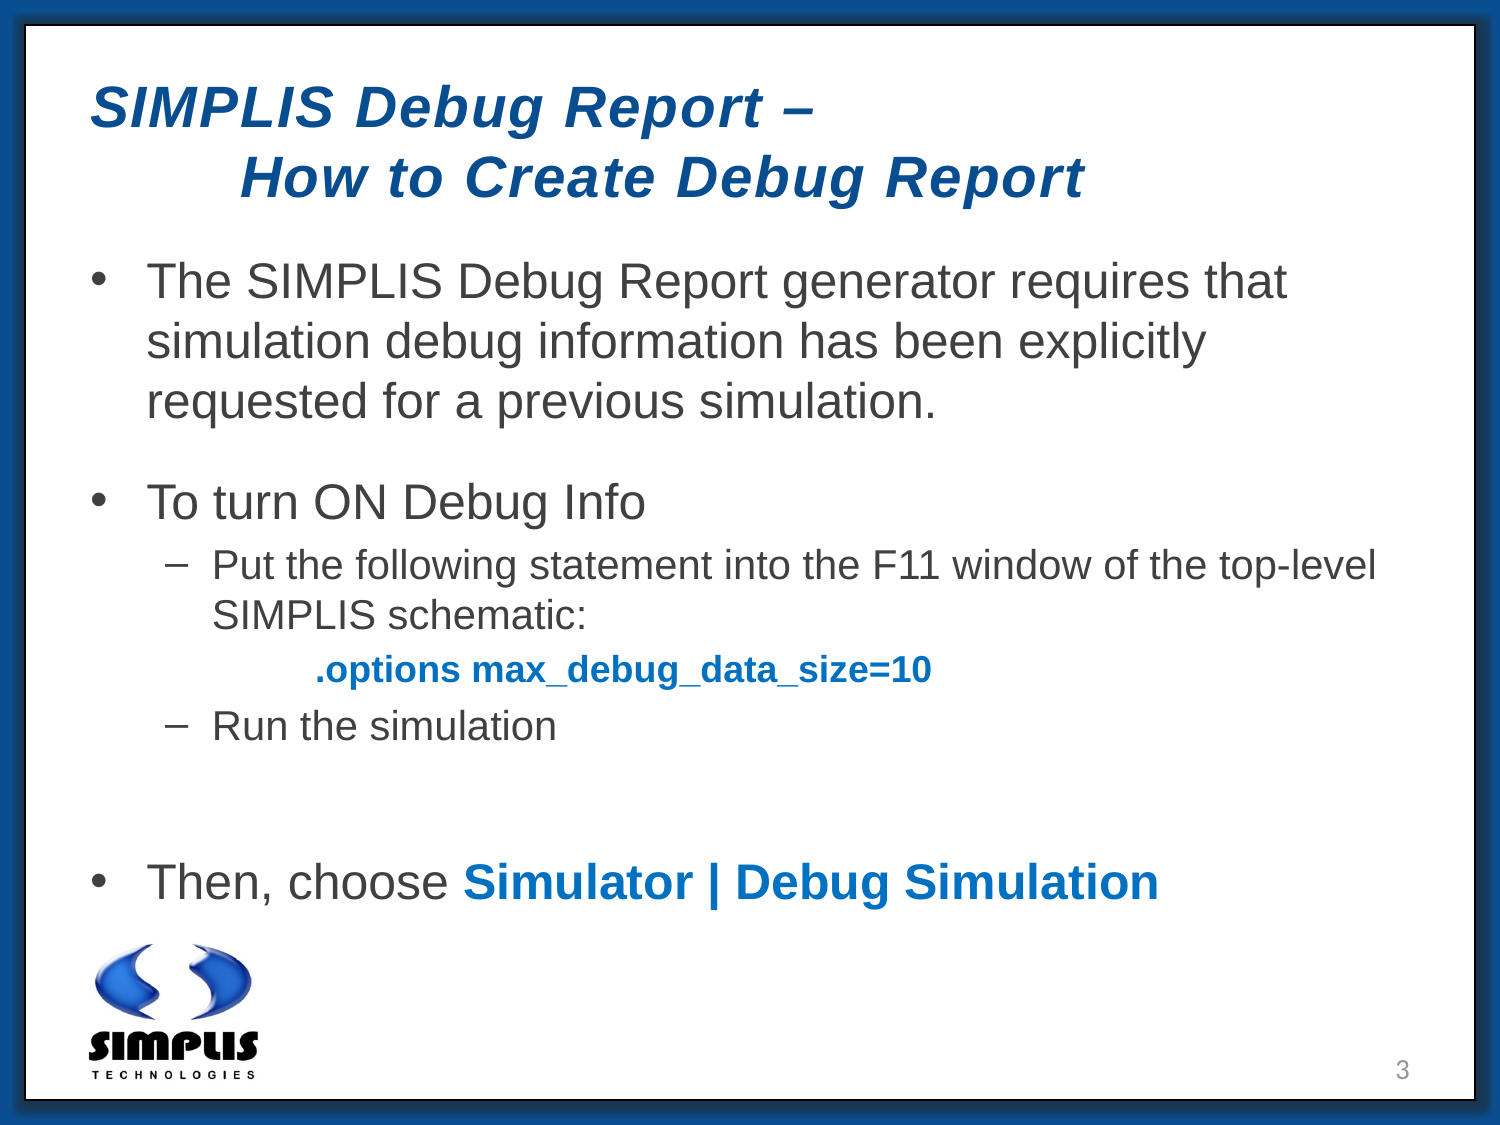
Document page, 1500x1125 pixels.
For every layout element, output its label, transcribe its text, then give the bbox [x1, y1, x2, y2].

slide_number 3 [1074, 1042, 1425, 1103]
picture [83, 956, 263, 1088]
title SIMPLIS Debug Report – How to Create Debug Report [75, 45, 1425, 233]
list The SIMPLIS Debug Report generator requires that simulation debug information has been explicitly requested for a previous simulation. To turn ON Debug Info Put the following statement into the F11 window of the top-level SIMPLIS schematic: .options max_debug_data_size=10 Run the simulation Then, choose Simulator | Debug Simulation [75, 241, 1425, 956]
